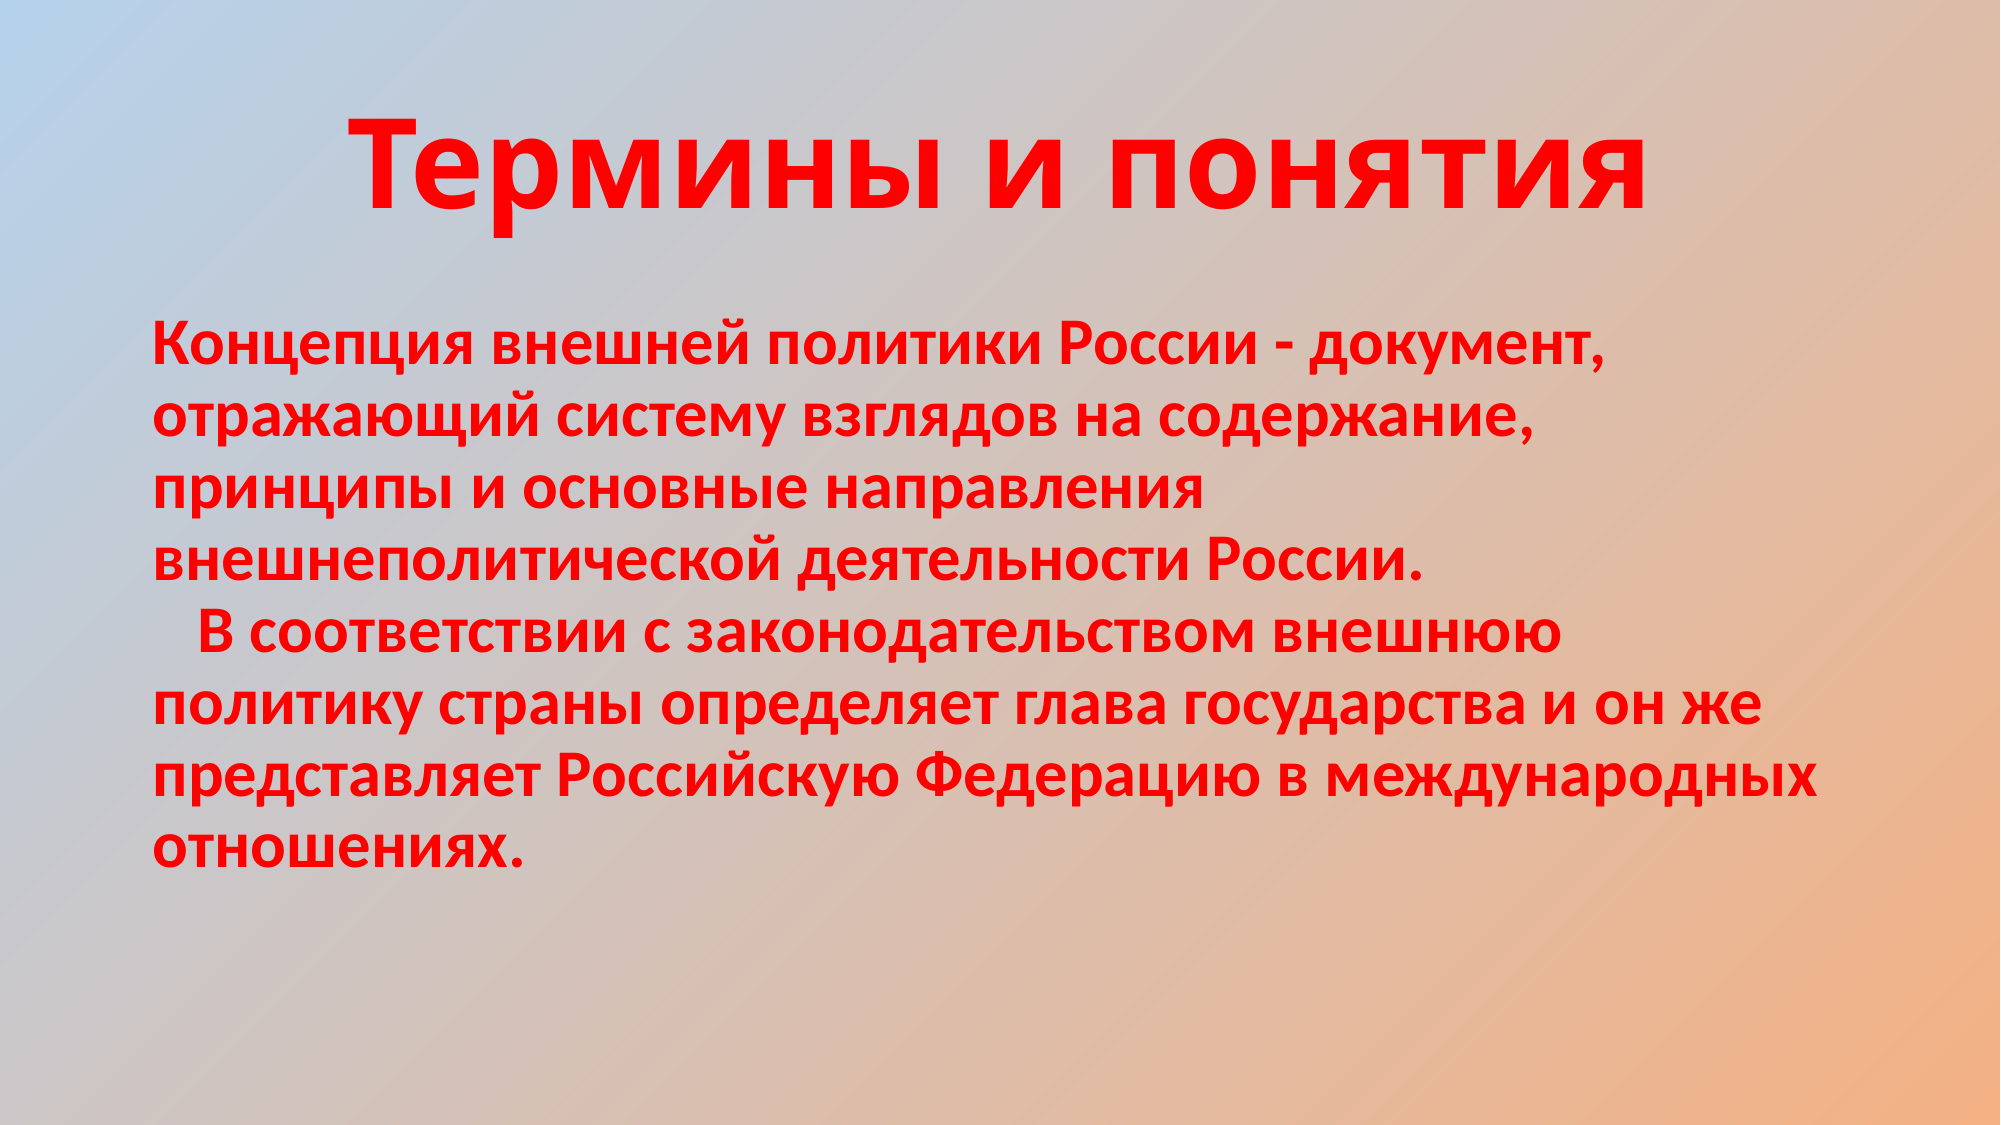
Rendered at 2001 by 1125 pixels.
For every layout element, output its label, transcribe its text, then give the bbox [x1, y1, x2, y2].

list Концепция внешней политики России - документ, отражающий систему взглядов на содержание, принципы и основные направления внешнеполитической деятельности России. В соответствии с законодательством внешнюю политику страны определяет глава государства и он же представляет Российскую Федерацию в международных отношениях. [137, 299, 1863, 1014]
title Термины и понятия [137, 59, 1863, 278]
